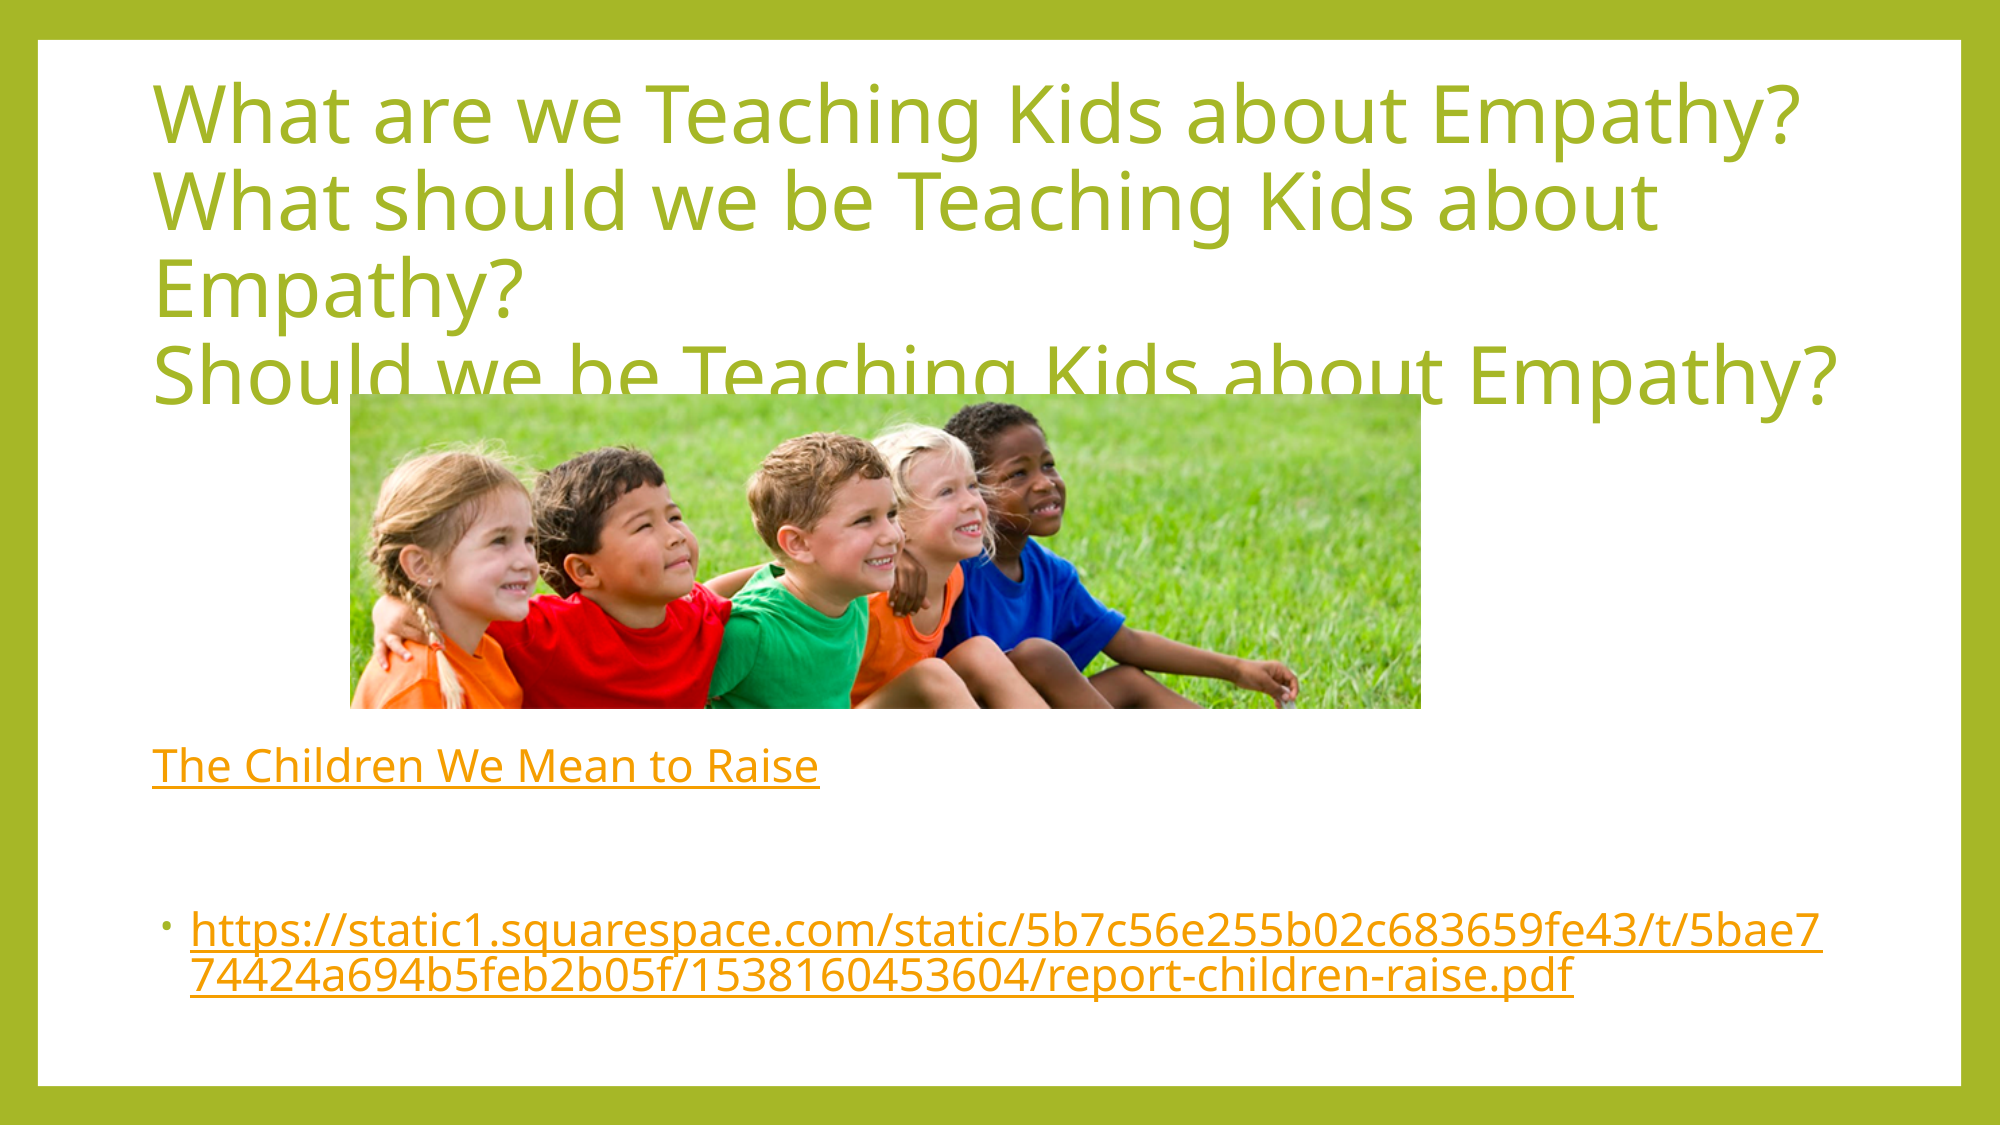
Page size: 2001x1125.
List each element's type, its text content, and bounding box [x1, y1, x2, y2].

title What are we Teaching Kids about Empathy? What should we be Teaching Kids about Empathy? Should we be Teaching Kids about Empathy? [137, 59, 1863, 534]
picture [350, 393, 1421, 710]
list The Children We Mean to Raise https://static1.squarespace.com/static/5b7c56e255b02c683659fe43/t/5bae774424a694b5feb2b05f/1538160453604/report-children-raise.pdf [137, 729, 1863, 1014]
